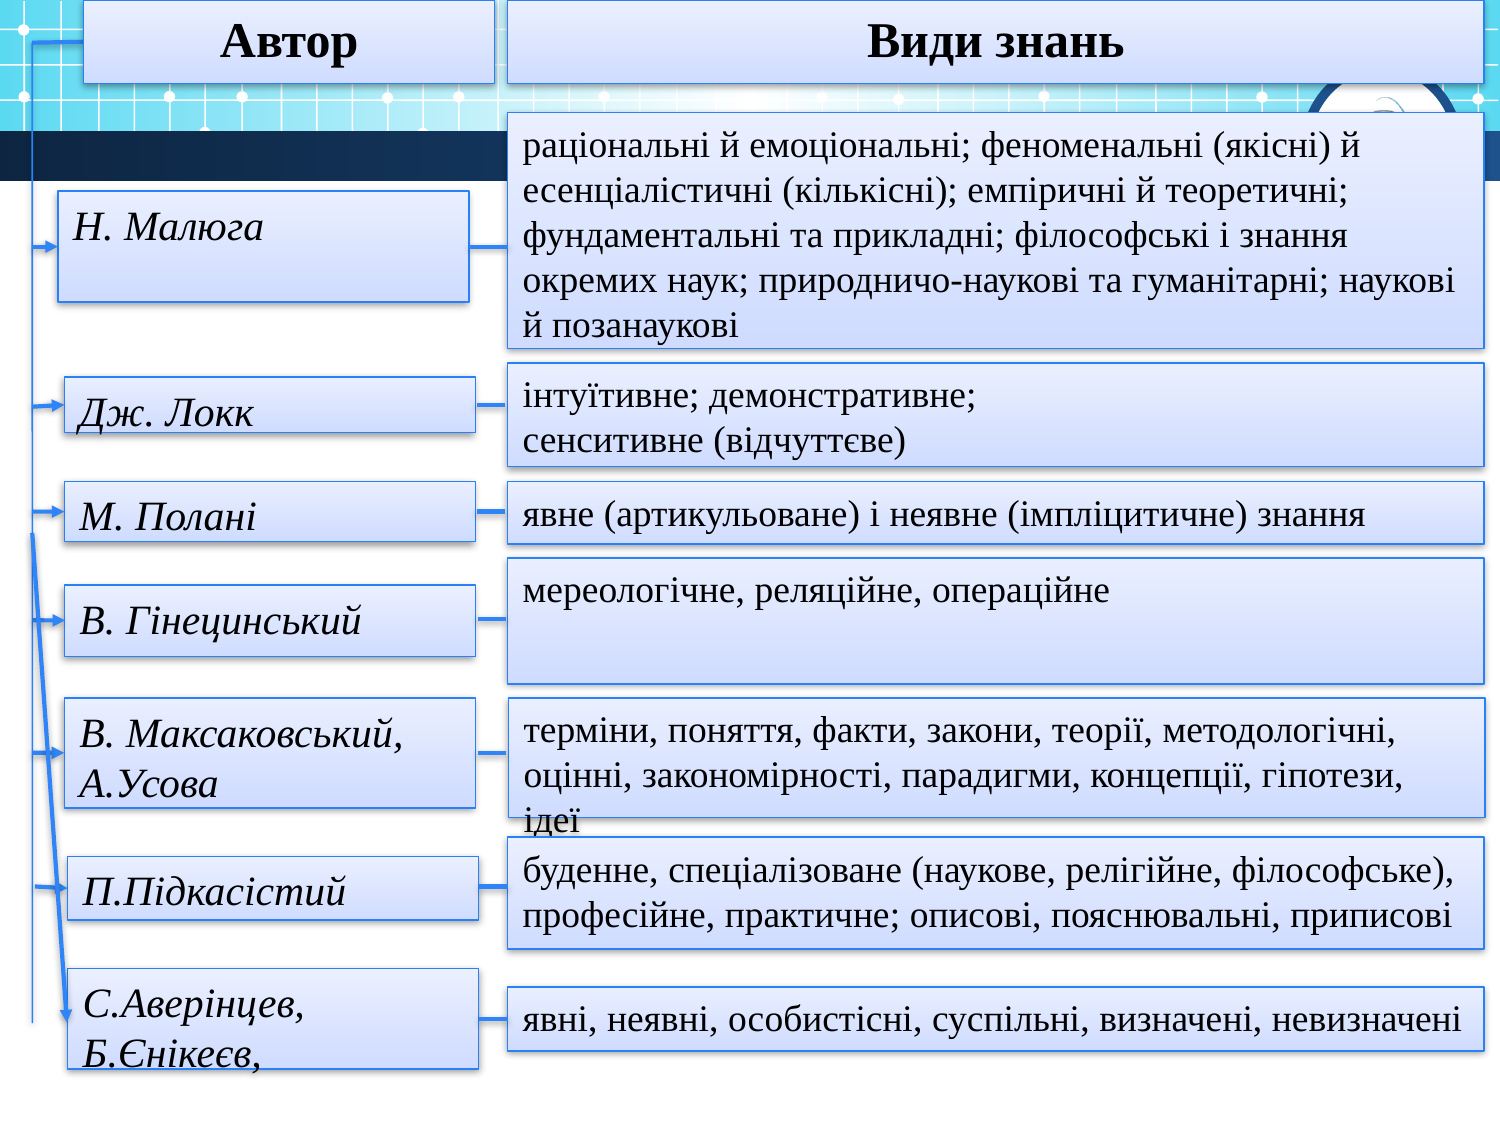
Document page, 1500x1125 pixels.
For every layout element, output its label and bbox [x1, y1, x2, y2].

text_box [31, 0, 1486, 1070]
